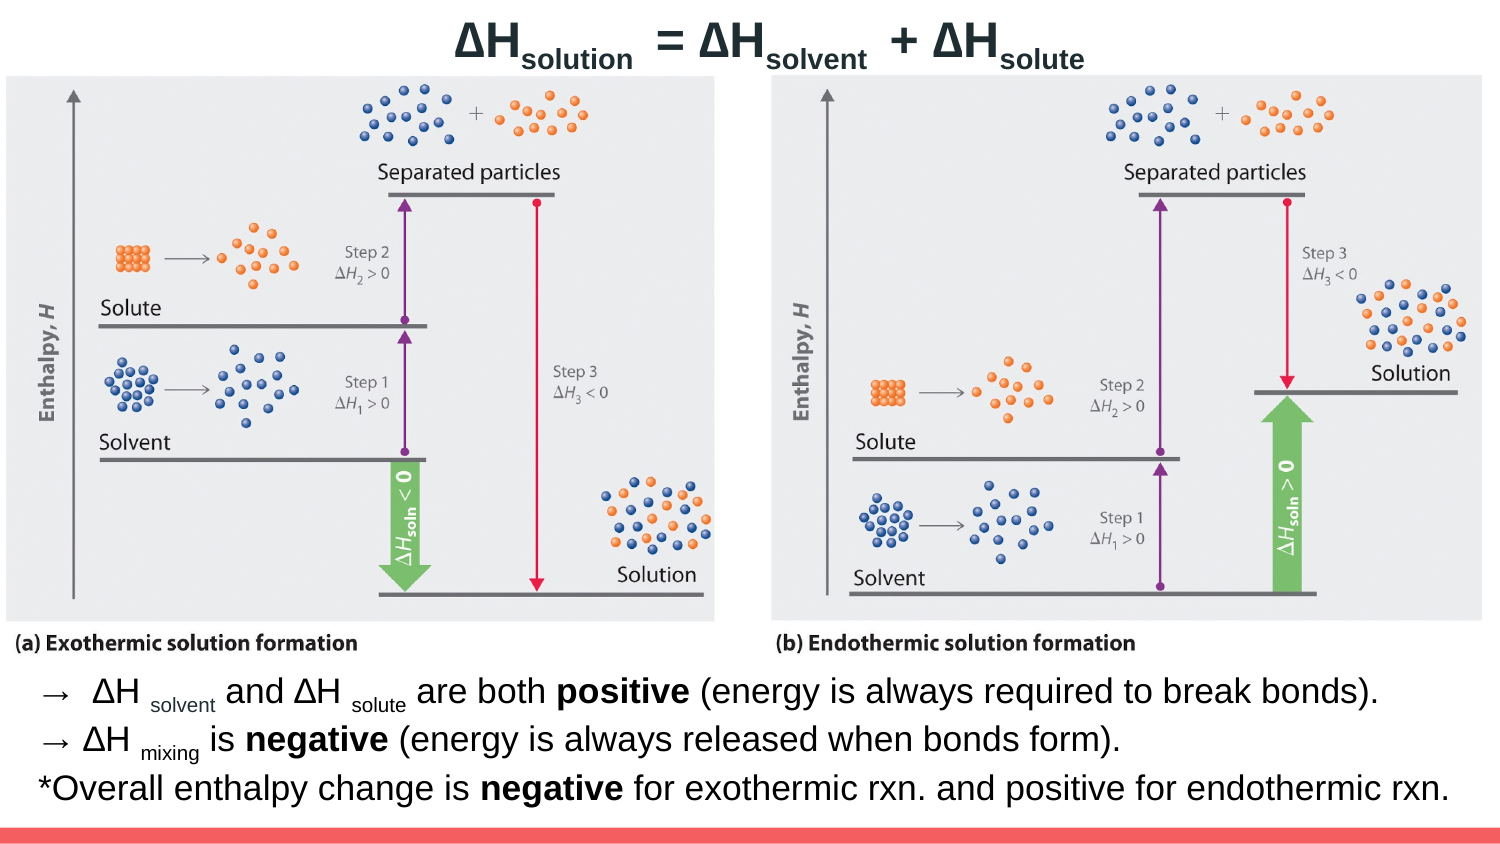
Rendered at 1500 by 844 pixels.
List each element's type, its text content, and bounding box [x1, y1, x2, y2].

picture [0, 75, 1482, 665]
text_box ∆H solvent and ∆H solute are both positive (energy is always required to break bonds). ∆H mixing is negative (energy is always released when bonds form). *Overall enthalpy change is negative for exothermic rxn. and positive for endothermic rxn. [23, 660, 1500, 805]
text_box ∆Hsolution = ∆Hsolvent + ∆Hsolute [439, 0, 1154, 73]
